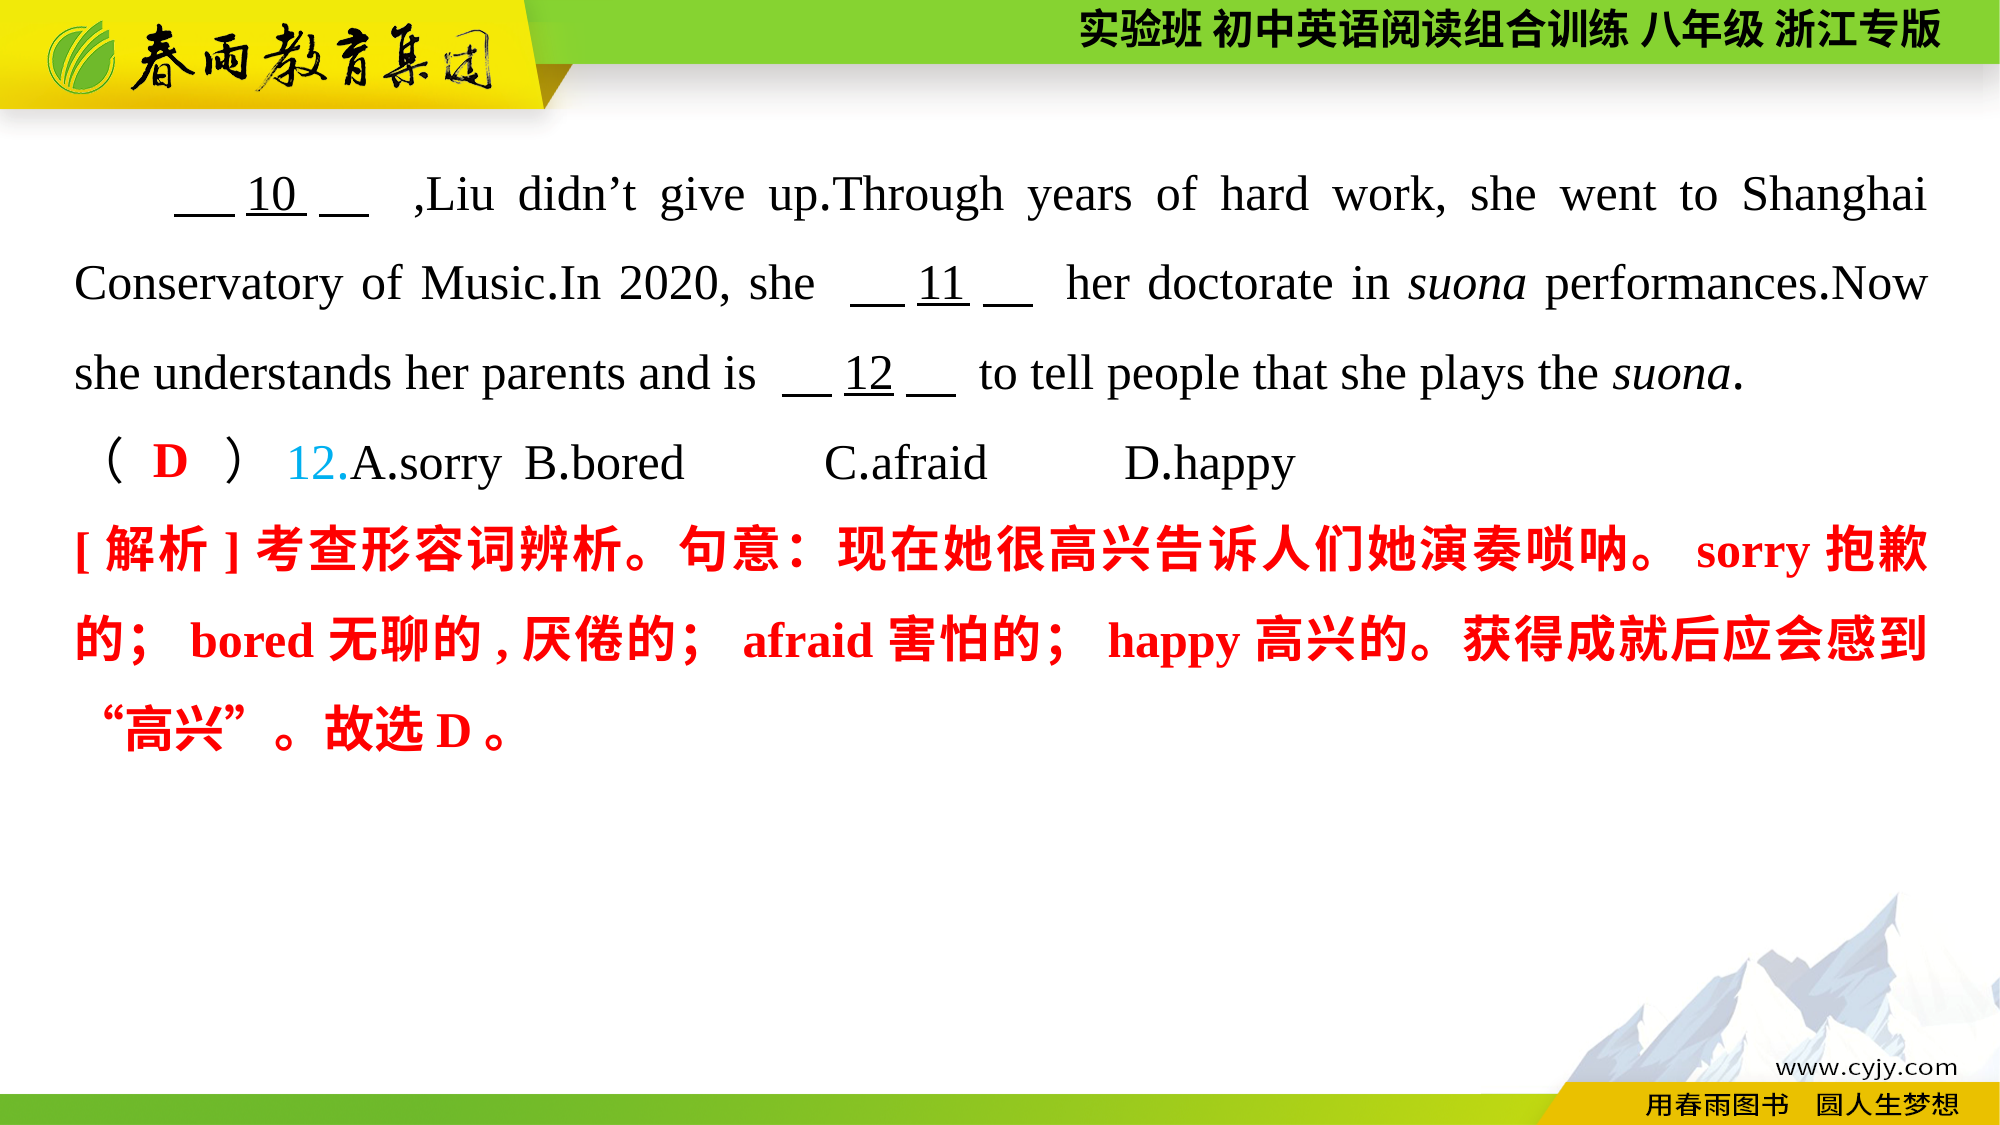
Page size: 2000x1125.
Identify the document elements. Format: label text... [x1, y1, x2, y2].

text_box [解析]考查形容词辨析。句意：现在她很高兴告诉人们她演奏唢呐。sorry抱歉的；bored无聊的,厌倦的；afraid害怕的；happy高兴的。获得成就后应会感到“高兴”。故选D。 [59, 479, 1944, 765]
picture [0, 0, 2000, 1125]
list 10 ,Liu didn’t give up.Through years of hard work, she went to Shanghai Conservatory of Music.In 2020, she 11 her doctorate in suona performances.Now she understands her parents and is 12 to tell people that she plays the suona. （ ）12.A.sorry B.bored C.afraid D.happy [59, 122, 1944, 479]
text_box D [138, 420, 204, 496]
